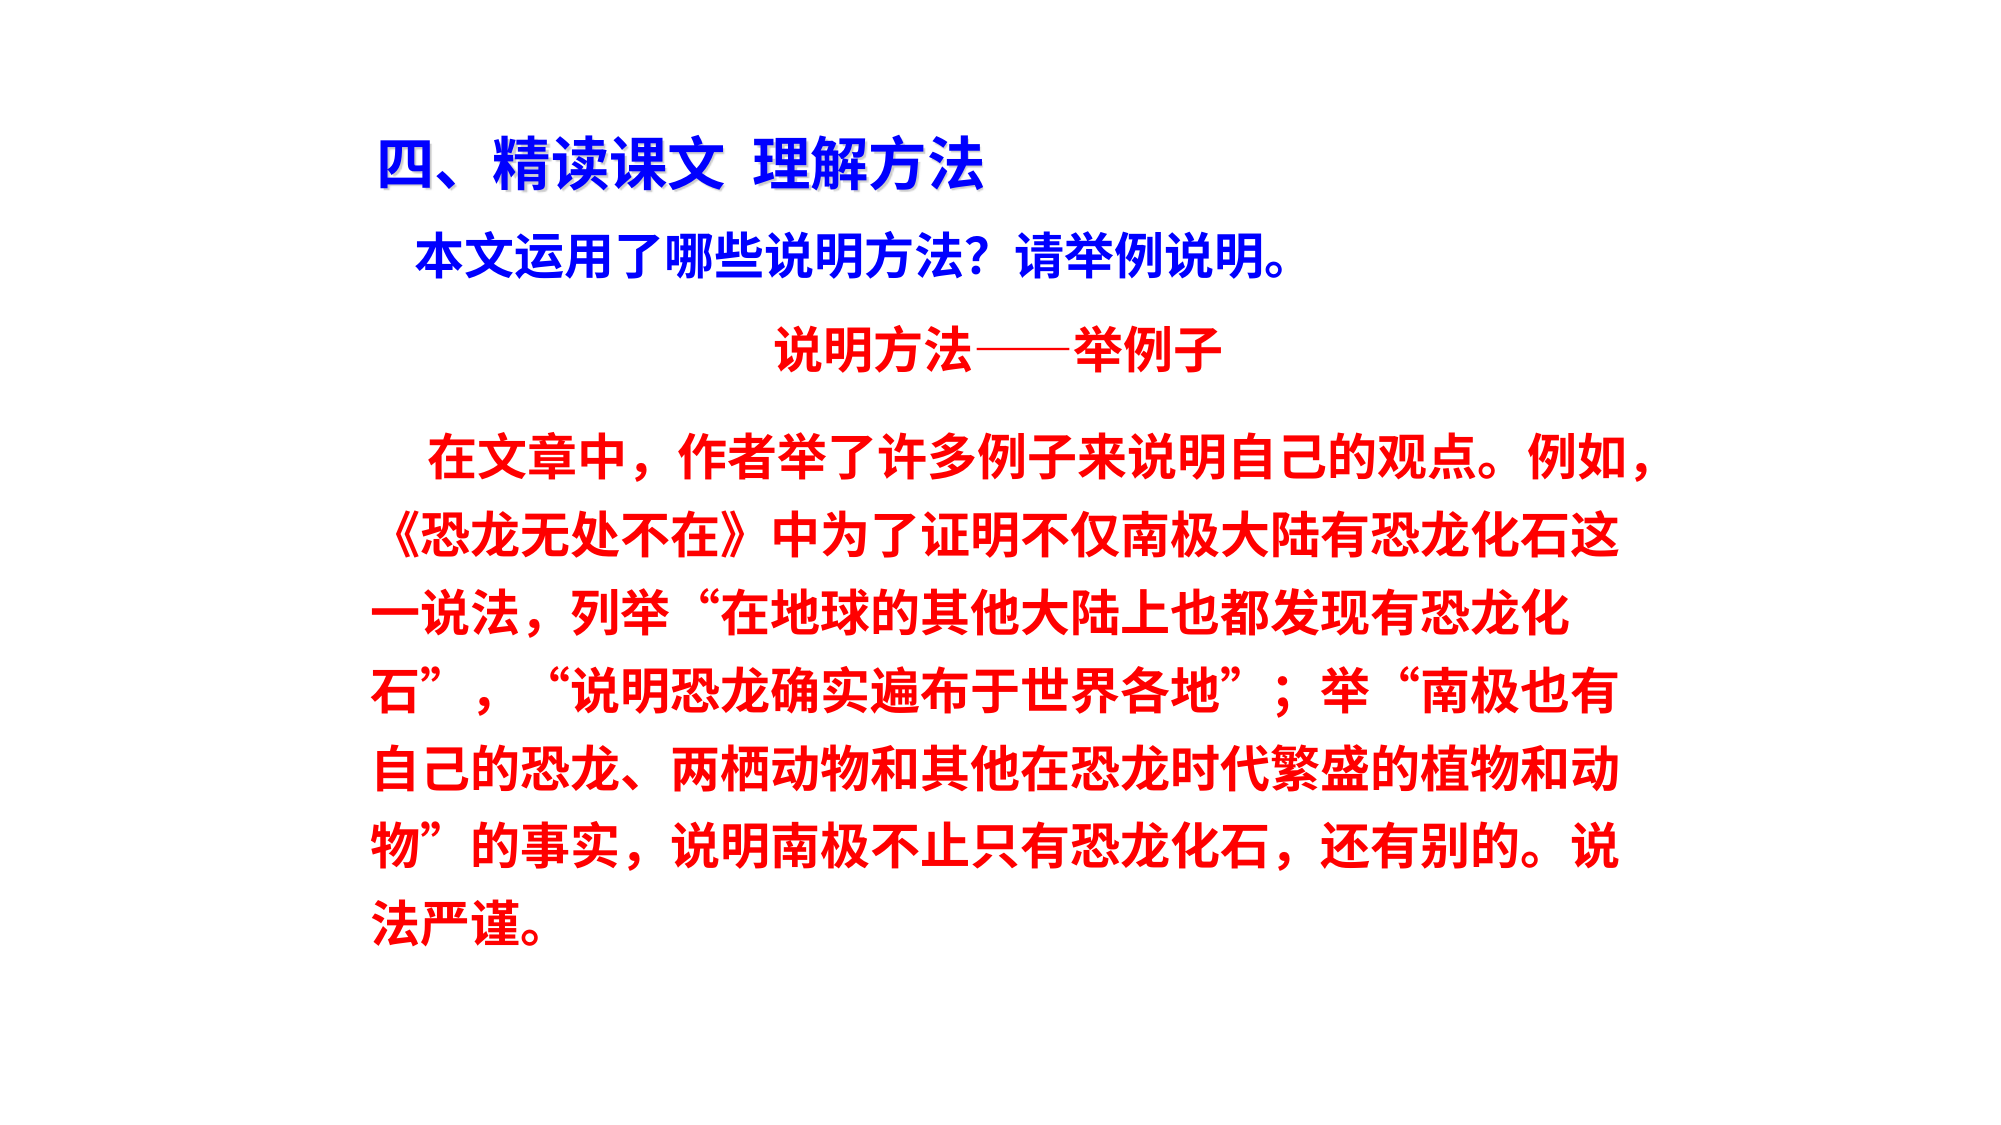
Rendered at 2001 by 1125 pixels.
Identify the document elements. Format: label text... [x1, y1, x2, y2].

text_box 说明方法——举例子 [710, 311, 1286, 386]
text_box 本文运用了哪些说明方法？请举例说明。 [399, 187, 1406, 292]
text_box 在文章中，作者举了许多例子来说明自己的观点。例如，《恐龙无处不在》中为了证明不仅南极大陆有恐龙化石这一说法，列举“在地球的其他大陆上也都发现有恐龙化石”，“说明恐龙确实遍布于世界各地”；举“南极也有自己的恐龙、两栖动物和其他在恐龙时代繁盛的植物和动物”的事实，说明南极不止只有恐龙化石，还有别的。说法严谨。 [355, 399, 1644, 961]
text_box 四、精读课文 理解方法 [361, 119, 1166, 205]
